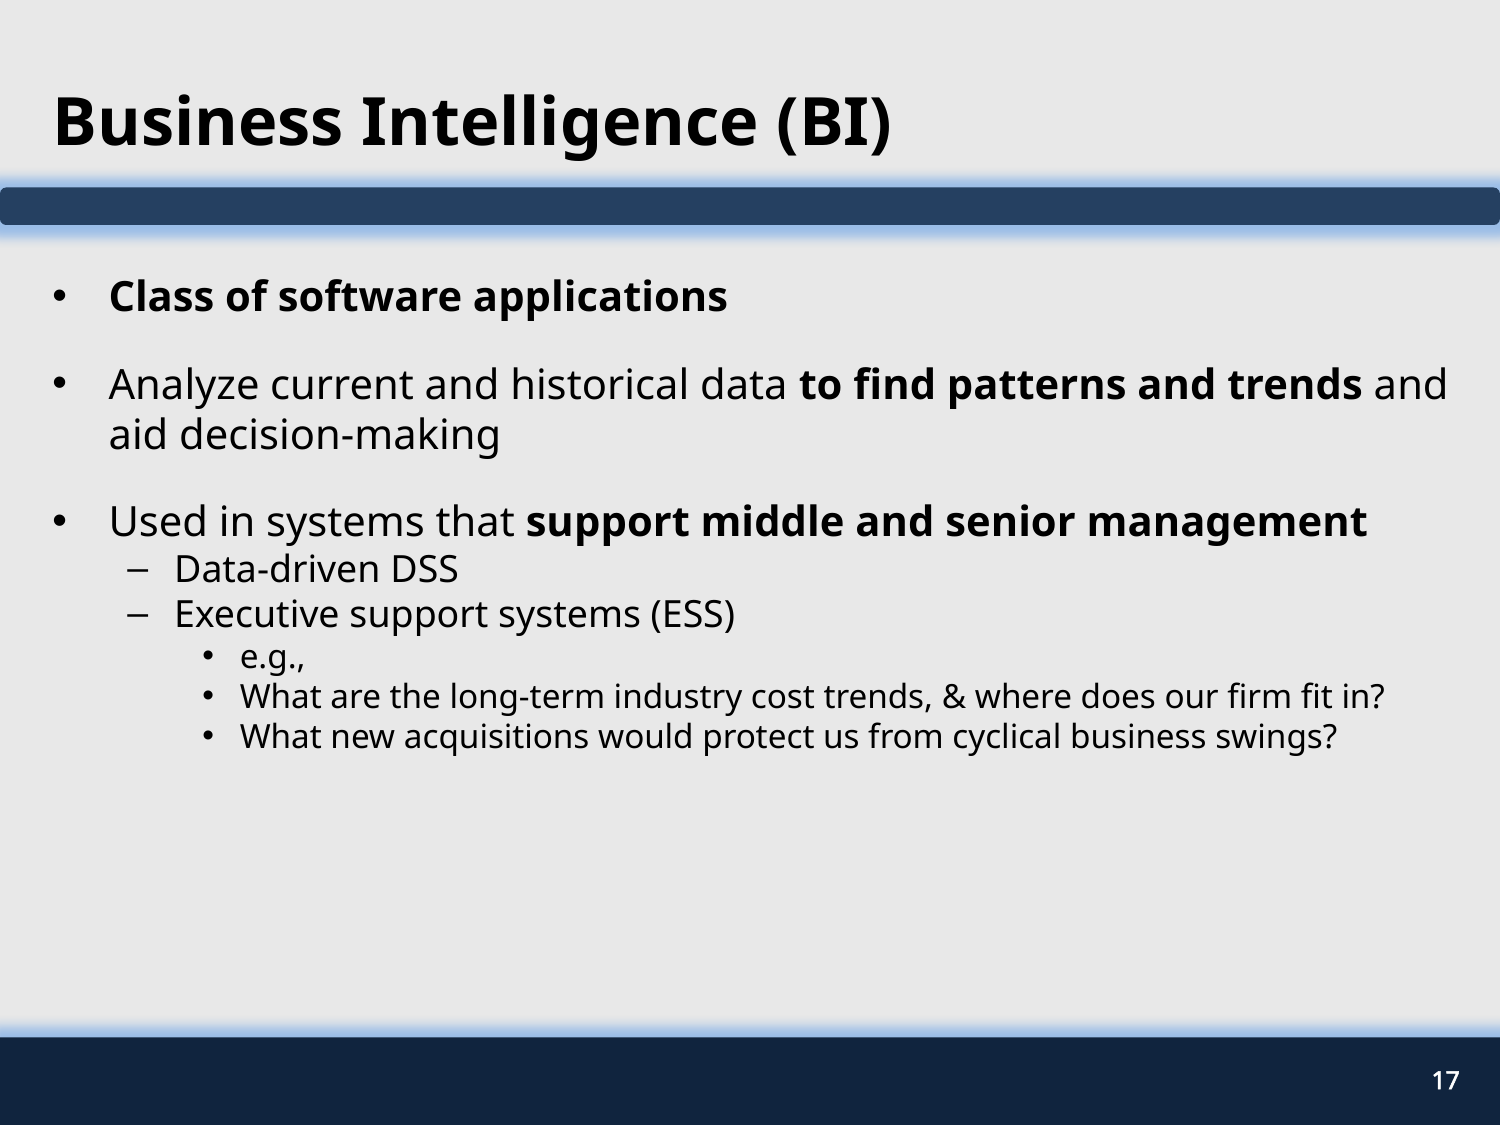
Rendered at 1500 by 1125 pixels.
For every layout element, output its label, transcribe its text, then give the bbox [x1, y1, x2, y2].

title Business Intelligence (BI) [37, 62, 1338, 176]
list Class of software applications Analyze current and historical data to find patterns and trends and aid decision-making Used in systems that support middle and senior management Data-driven DSS Executive support systems (ESS) e.g., What are the long-term industry cost trends, & where does our firm fit in? What new acquisitions would protect us from cyclical business swings? [37, 262, 1475, 1013]
slide_number 17 [1412, 1050, 1475, 1113]
